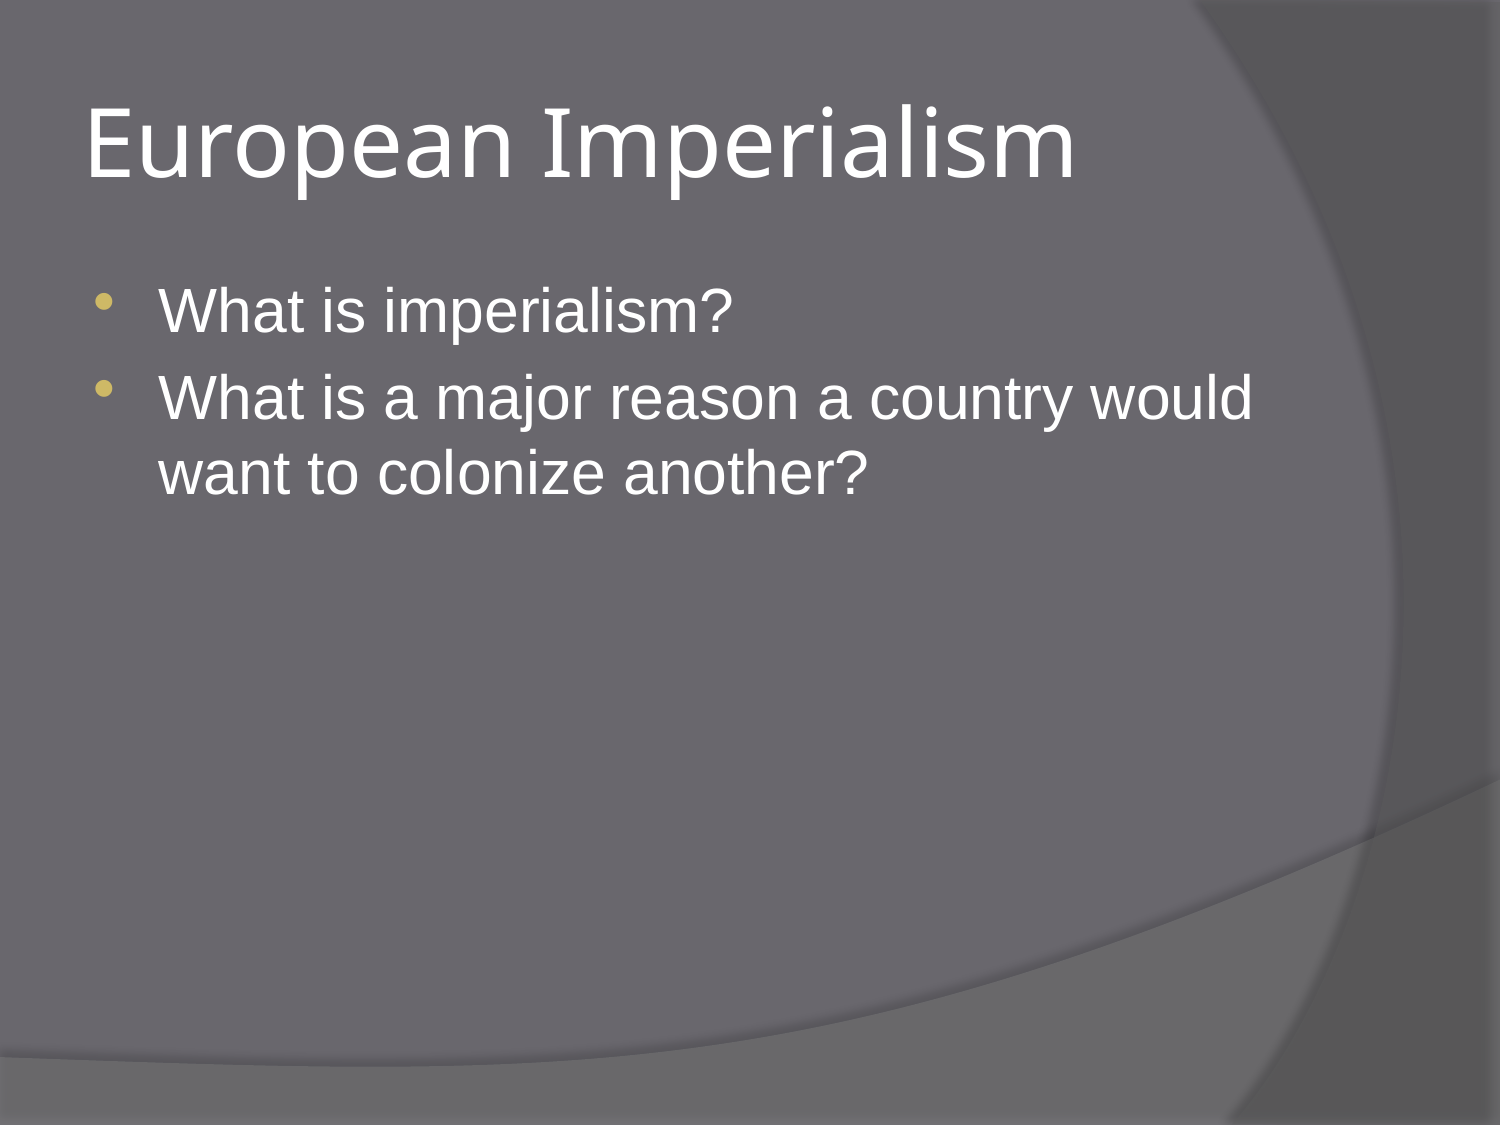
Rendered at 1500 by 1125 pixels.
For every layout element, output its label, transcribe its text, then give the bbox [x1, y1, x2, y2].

title European Imperialism [75, 45, 1300, 233]
list What is imperialism? What is a major reason a country would want to colonize another? [75, 262, 1300, 1005]
